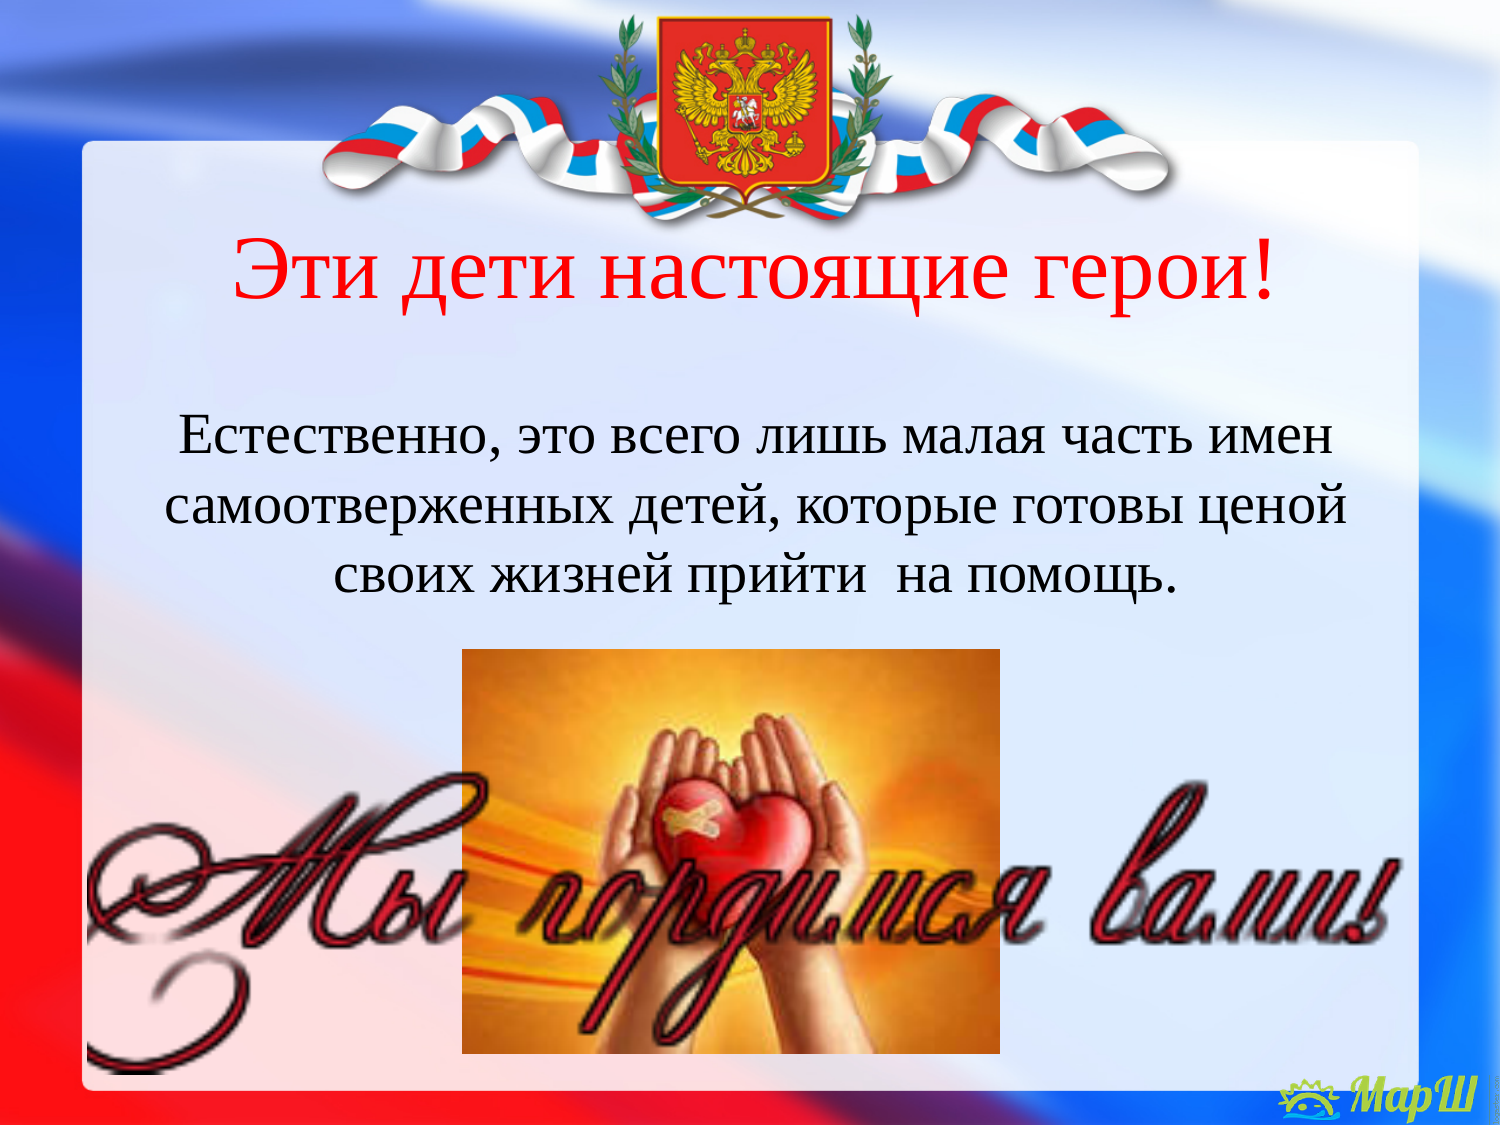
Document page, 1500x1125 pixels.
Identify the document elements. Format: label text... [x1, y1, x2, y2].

picture [0, 0, 1500, 1125]
list Естественно, это всего лишь малая часть имен самоотверженных детей, которые готовы ценой своих жизней прийти на помощь. [87, 387, 1425, 761]
title Эти дети настоящие герои! [87, 200, 1425, 325]
